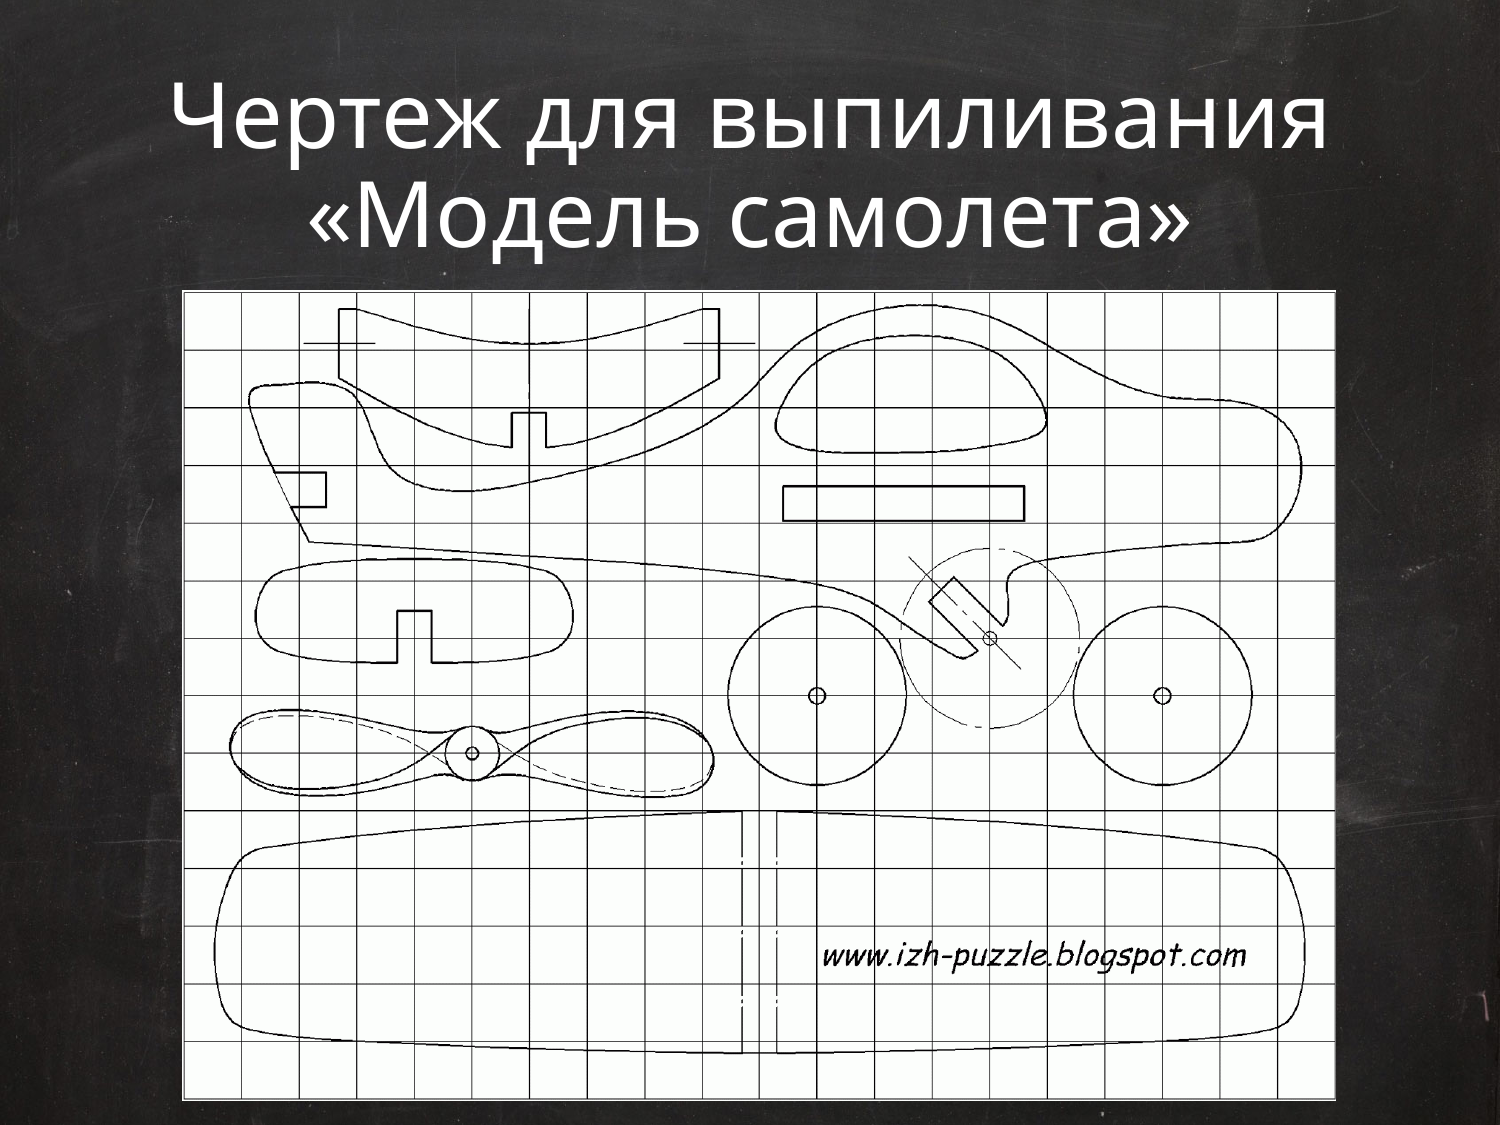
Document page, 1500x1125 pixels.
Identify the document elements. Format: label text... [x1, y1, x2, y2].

title Чертеж для выпиливания «Модель самолета» [103, 59, 1397, 278]
picture [0, 0, 1500, 1125]
